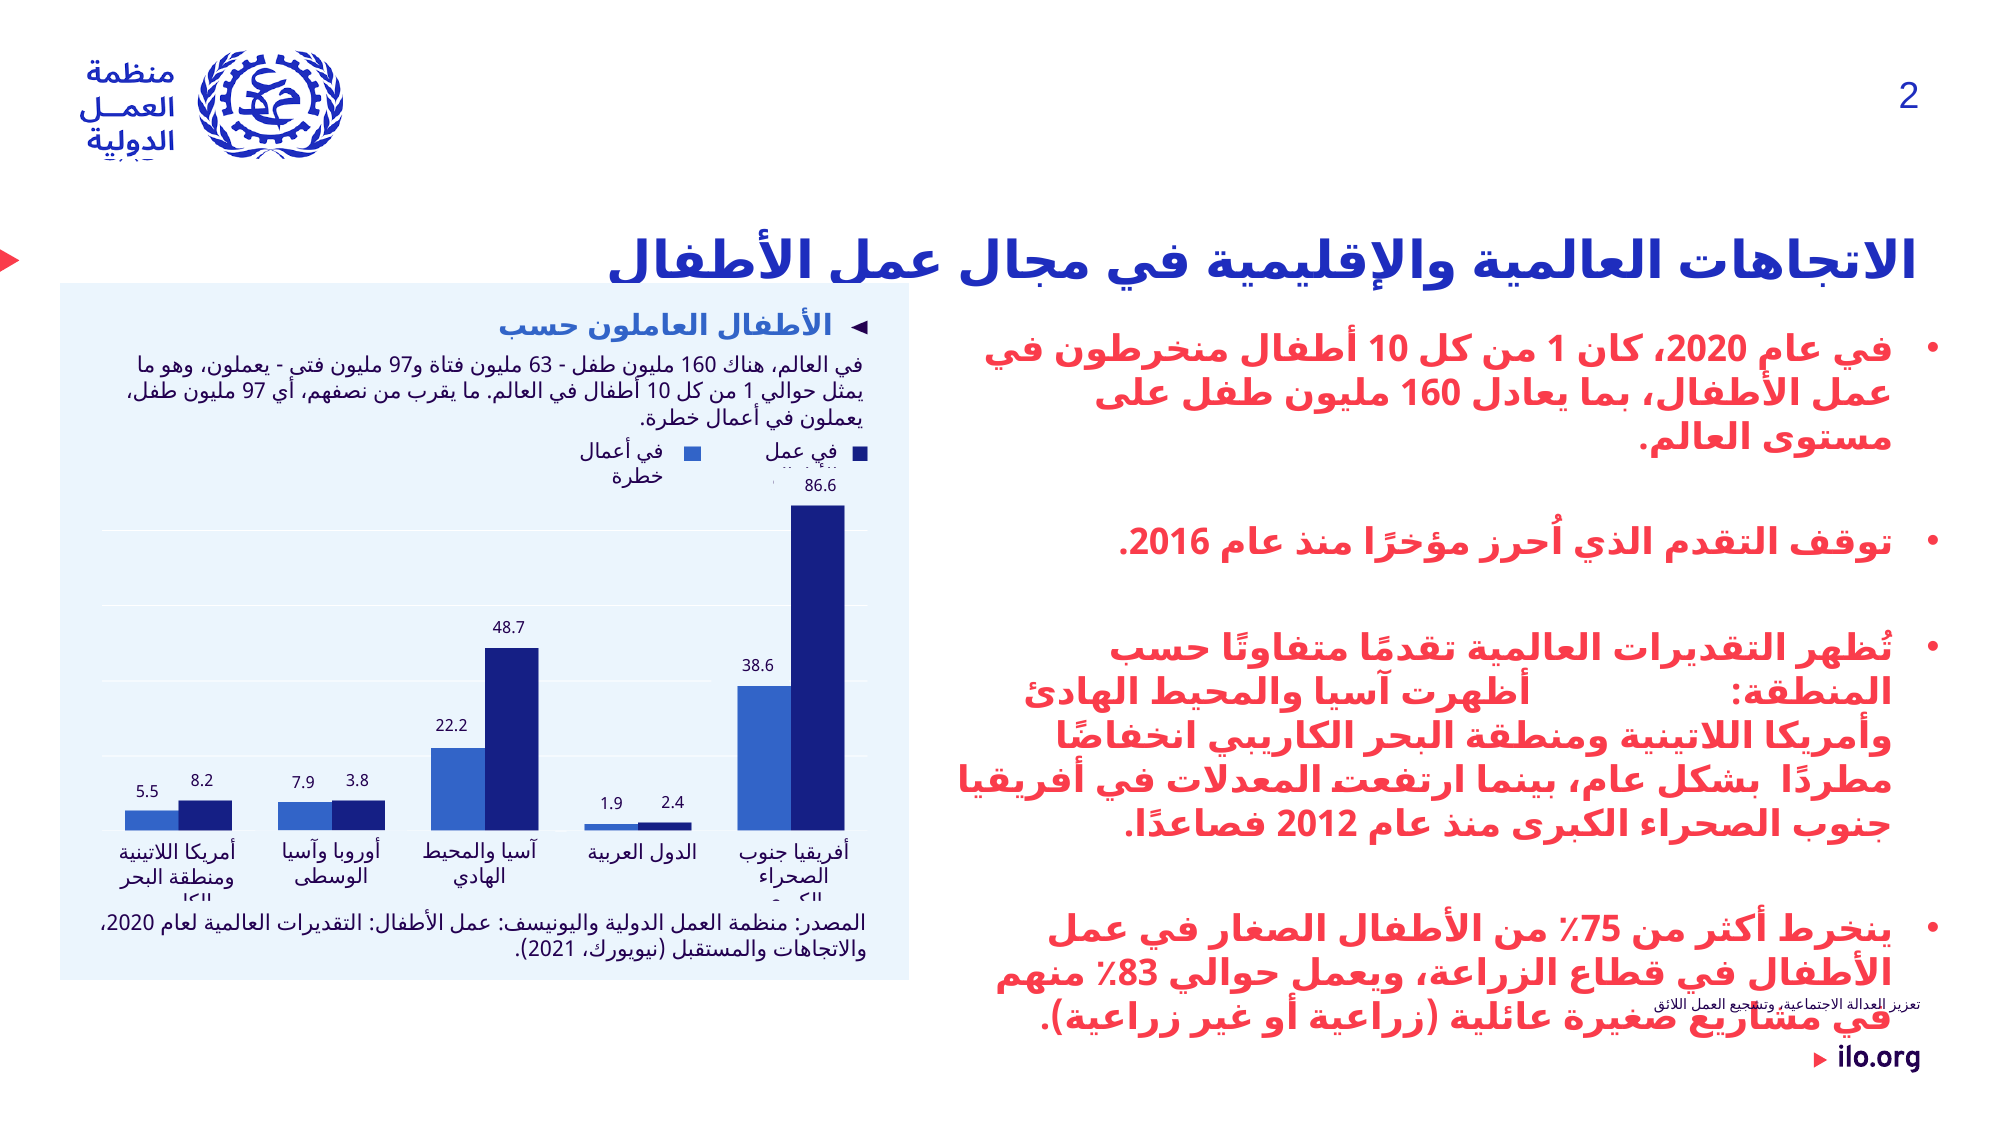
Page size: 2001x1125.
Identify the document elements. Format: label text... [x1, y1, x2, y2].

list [60, 283, 909, 980]
title الاتجاهات العالمية والإقليمية في مجال عمل الأطفال [80, 233, 1920, 352]
slide_number 2 [1830, 70, 1920, 119]
footer تعزيز العدالة الاجتماعية، وتشجيع العمل اللائق [1112, 989, 1937, 1020]
list في عام 2020، كان 1 من كل 10 أطفال منخرطون في عمل الأطفال، بما يعادل 160 مليون طفل على مستوى العالم. توقف التقدم الذي اُحرز مؤخرًا منذ عام 2016. تُظهر التقديرات العالمية تقدمًا متفاوتًا حسب المنطقة: أظهرت آسيا والمحيط الهادئ وأمريكا اللاتينية ومنطقة البحر الكاريبي انخفاضًا مطردًا بشكل عام، بينما ارتفعت المعدلات في أفريقيا جنوب الصحراء الكبرى منذ عام 2012 فصاعدًا. ينخرط أكثر من 75٪ من الأطفال الصغار في عمل الأطفال في قطاع الزراعة، ويعمل حوالي 83٪ منهم في مشاريع صغيرة عائلية (زراعية أو غير زراعية). [953, 324, 1940, 1038]
picture [80, 50, 343, 159]
